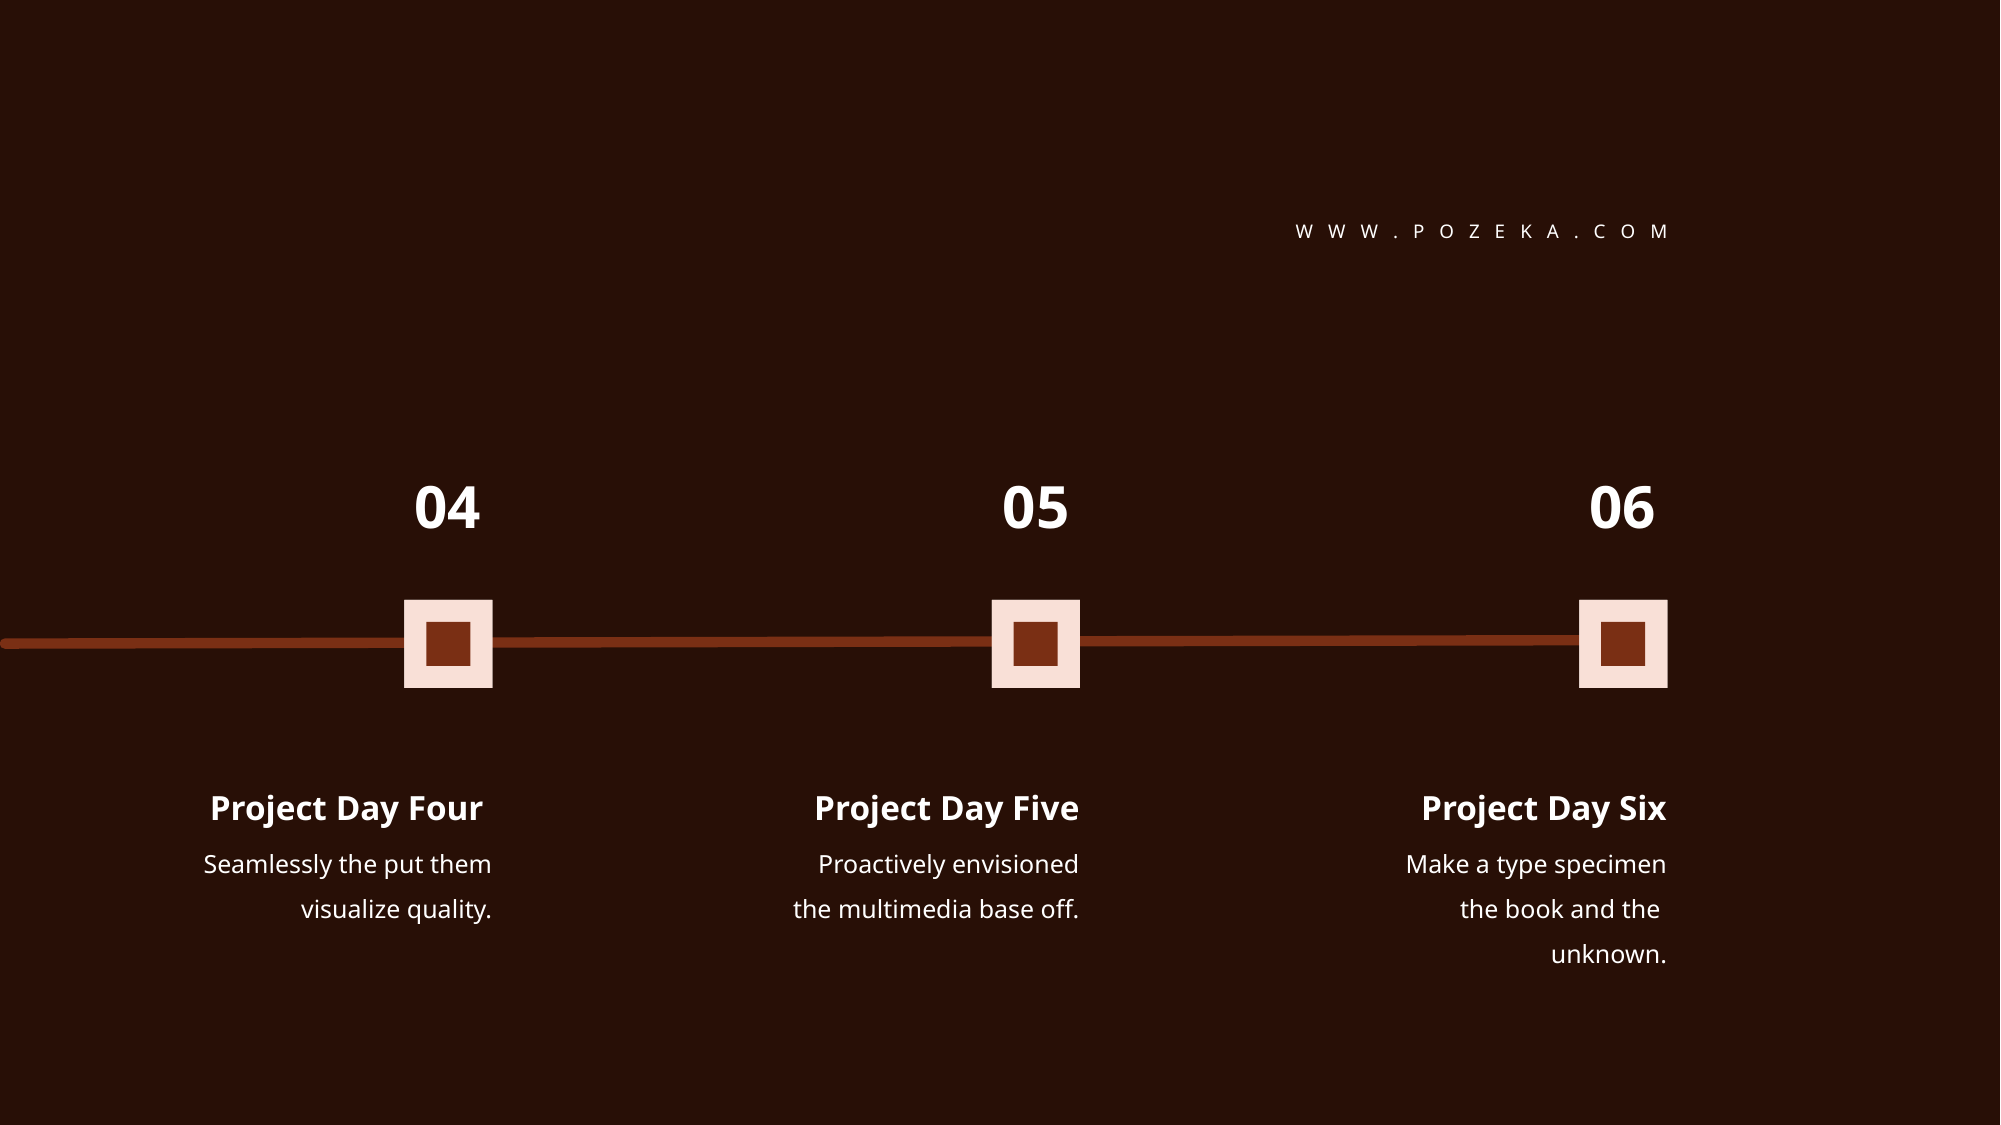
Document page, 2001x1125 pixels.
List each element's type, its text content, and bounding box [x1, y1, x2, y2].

text_box [425, 644, 471, 667]
text_box W W W . P O Z E K A . C O M [1220, 220, 1668, 243]
text_box Project Day Six [1371, 787, 1668, 828]
text_box [1600, 621, 1646, 667]
text_box [1578, 599, 1668, 689]
text_box [991, 644, 1081, 689]
text_box [403, 599, 493, 640]
text_box Seamlessly the put them visualize quality. [196, 833, 493, 924]
text_box 05 [992, 469, 1080, 540]
text_box 04 [404, 469, 492, 540]
text_box [1013, 644, 1059, 667]
text_box 06 [1578, 469, 1668, 540]
text_box Proactively envisioned the multimedia base off. [784, 833, 1080, 924]
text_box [4, 640, 1601, 644]
text_box Project Day Four [196, 787, 493, 828]
text_box [425, 621, 471, 640]
text_box [1013, 621, 1059, 640]
text_box Project Day Five [784, 787, 1080, 828]
text_box [991, 599, 1081, 640]
text_box [403, 644, 493, 689]
text_box Make a type specimen the book and the unknown. [1371, 833, 1668, 969]
